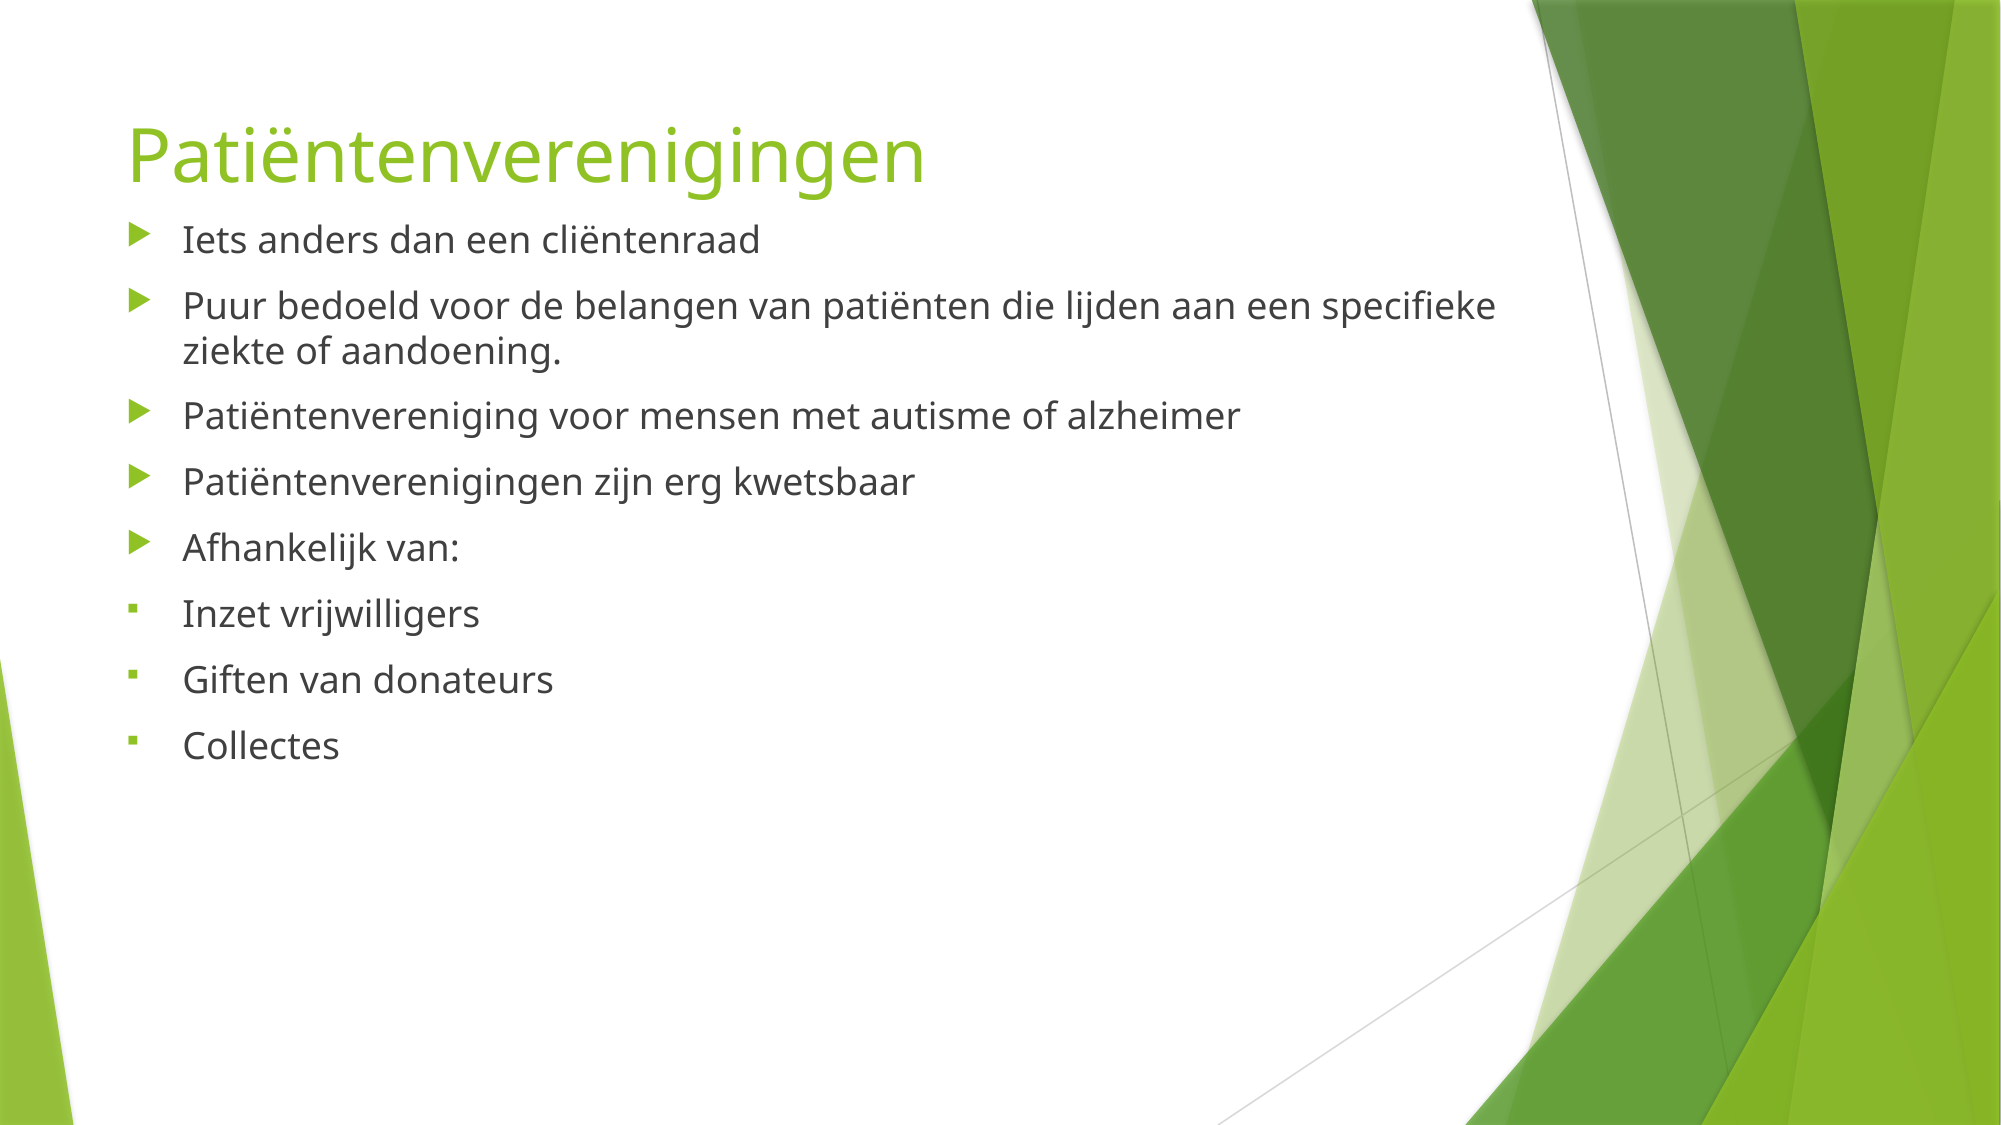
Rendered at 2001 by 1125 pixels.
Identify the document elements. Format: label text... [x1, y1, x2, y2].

list Iets anders dan een cliëntenraad Puur bedoeld voor de belangen van patiënten die lijden aan een specifieke ziekte of aandoening. Patiëntenvereniging voor mensen met autisme of alzheimer Patiëntenverenigingen zijn erg kwetsbaar Afhankelijk van: Inzet vrijwilligers Giften van donateurs Collectes [111, 208, 1522, 845]
title Patiëntenverenigingen [111, 99, 1522, 208]
